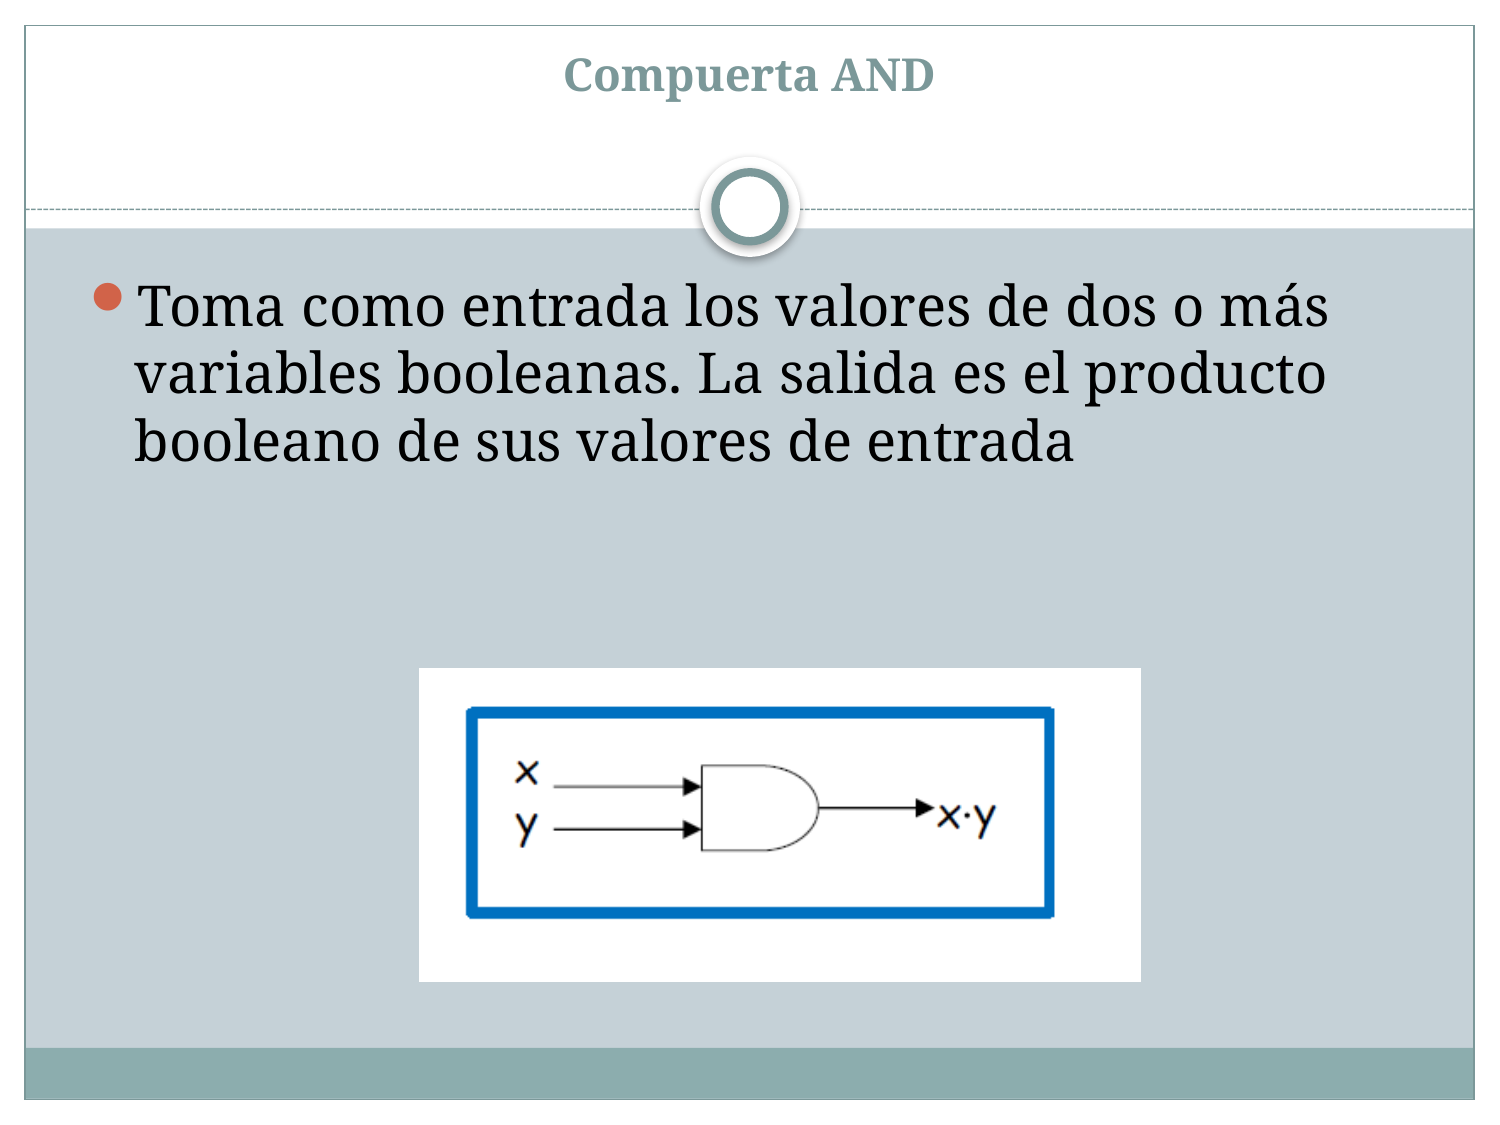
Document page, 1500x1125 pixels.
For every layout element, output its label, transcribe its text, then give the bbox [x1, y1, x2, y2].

title Compuerta AND [49, 37, 1450, 162]
list Toma como entrada los valores de dos o más variables booleanas. La salida es el producto booleano de sus valores de entrada [75, 262, 1425, 740]
picture [418, 668, 1142, 982]
